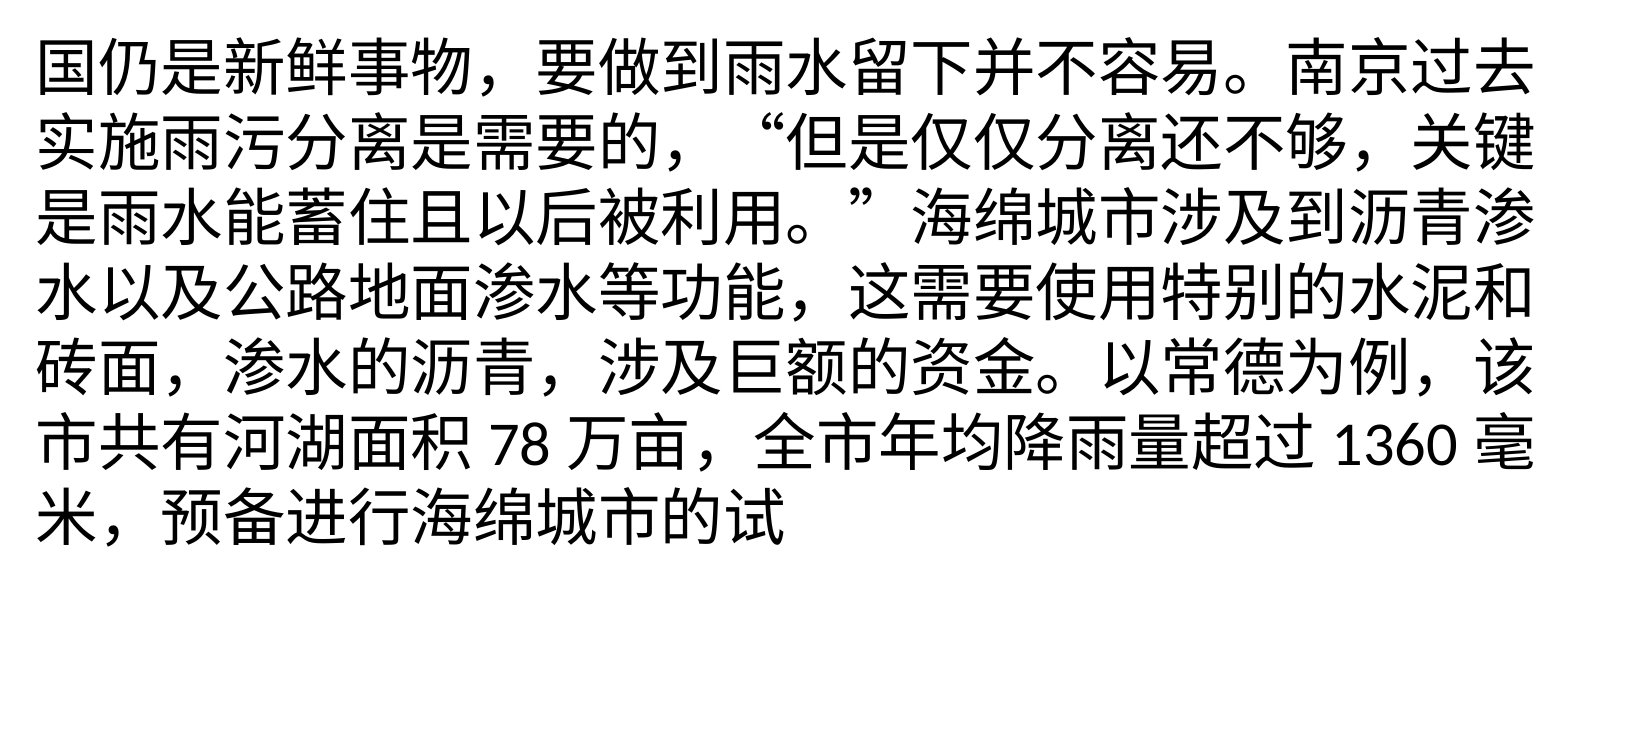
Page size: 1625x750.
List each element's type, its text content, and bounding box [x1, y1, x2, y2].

text_box 国仍是新鲜事物，要做到雨水留下并不容易。南京过去实施雨污分离是需要的，“但是仅仅分离还不够，关键是雨水能蓄住且以后被利用。”海绵城市涉及到沥青渗水以及公路地面渗水等功能，这需要使用特别的水泥和砖面，渗水的沥青，涉及巨额的资金。以常德为例，该市共有河湖面积78万亩，全市年均降雨量超过1360毫米，预备进行海绵城市的试 [20, 20, 1604, 561]
